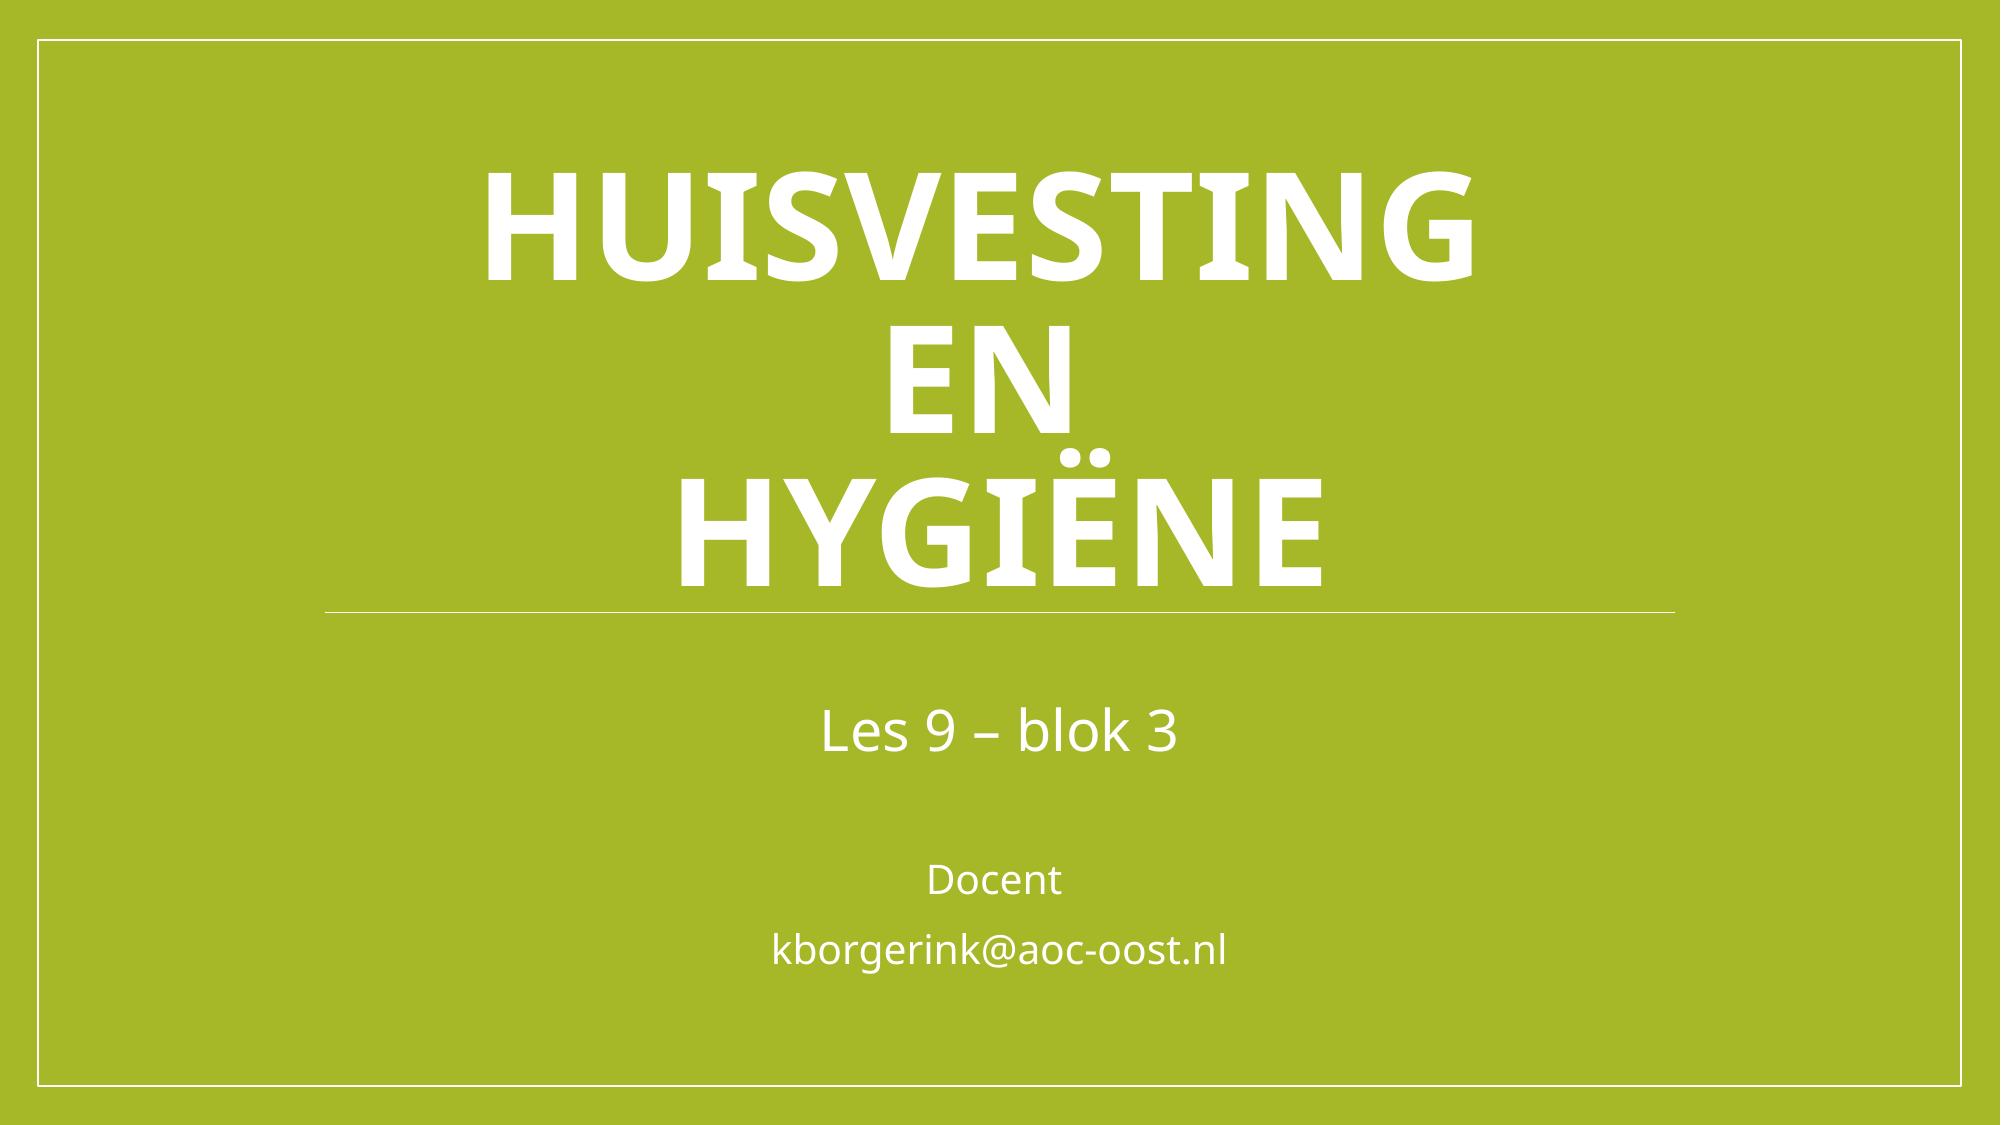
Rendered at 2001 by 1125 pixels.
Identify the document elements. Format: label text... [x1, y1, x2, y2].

title Huisvesting en Hygiëne [182, 144, 1818, 625]
subtitle Les 9 – blok 3 Docent kborgerink@aoc-oost.nl [280, 694, 1719, 982]
